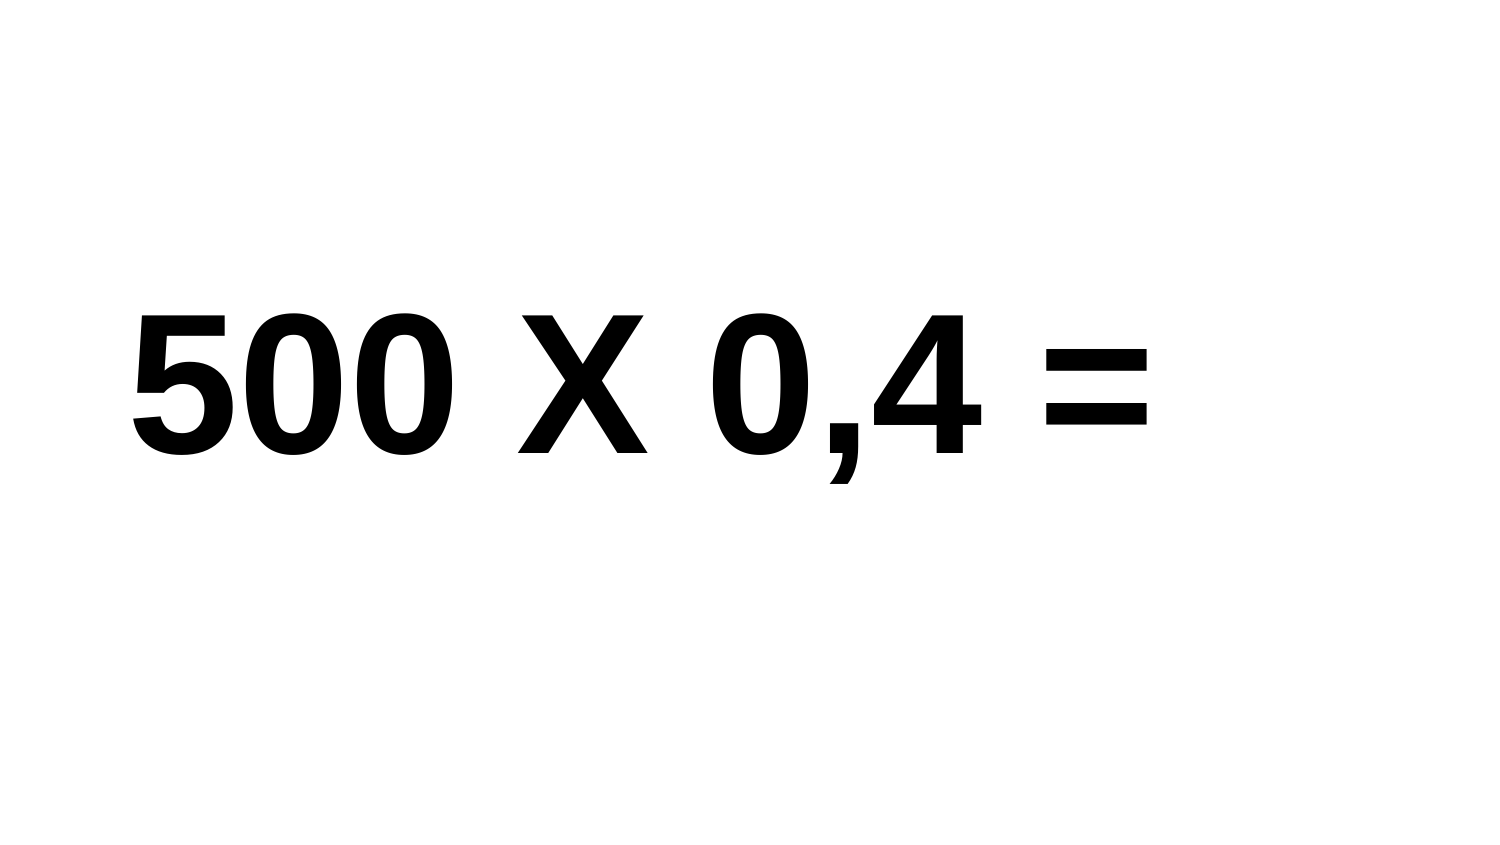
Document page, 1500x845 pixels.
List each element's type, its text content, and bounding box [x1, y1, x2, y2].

text_box 500 X 0,4 = [112, 318, 1388, 509]
